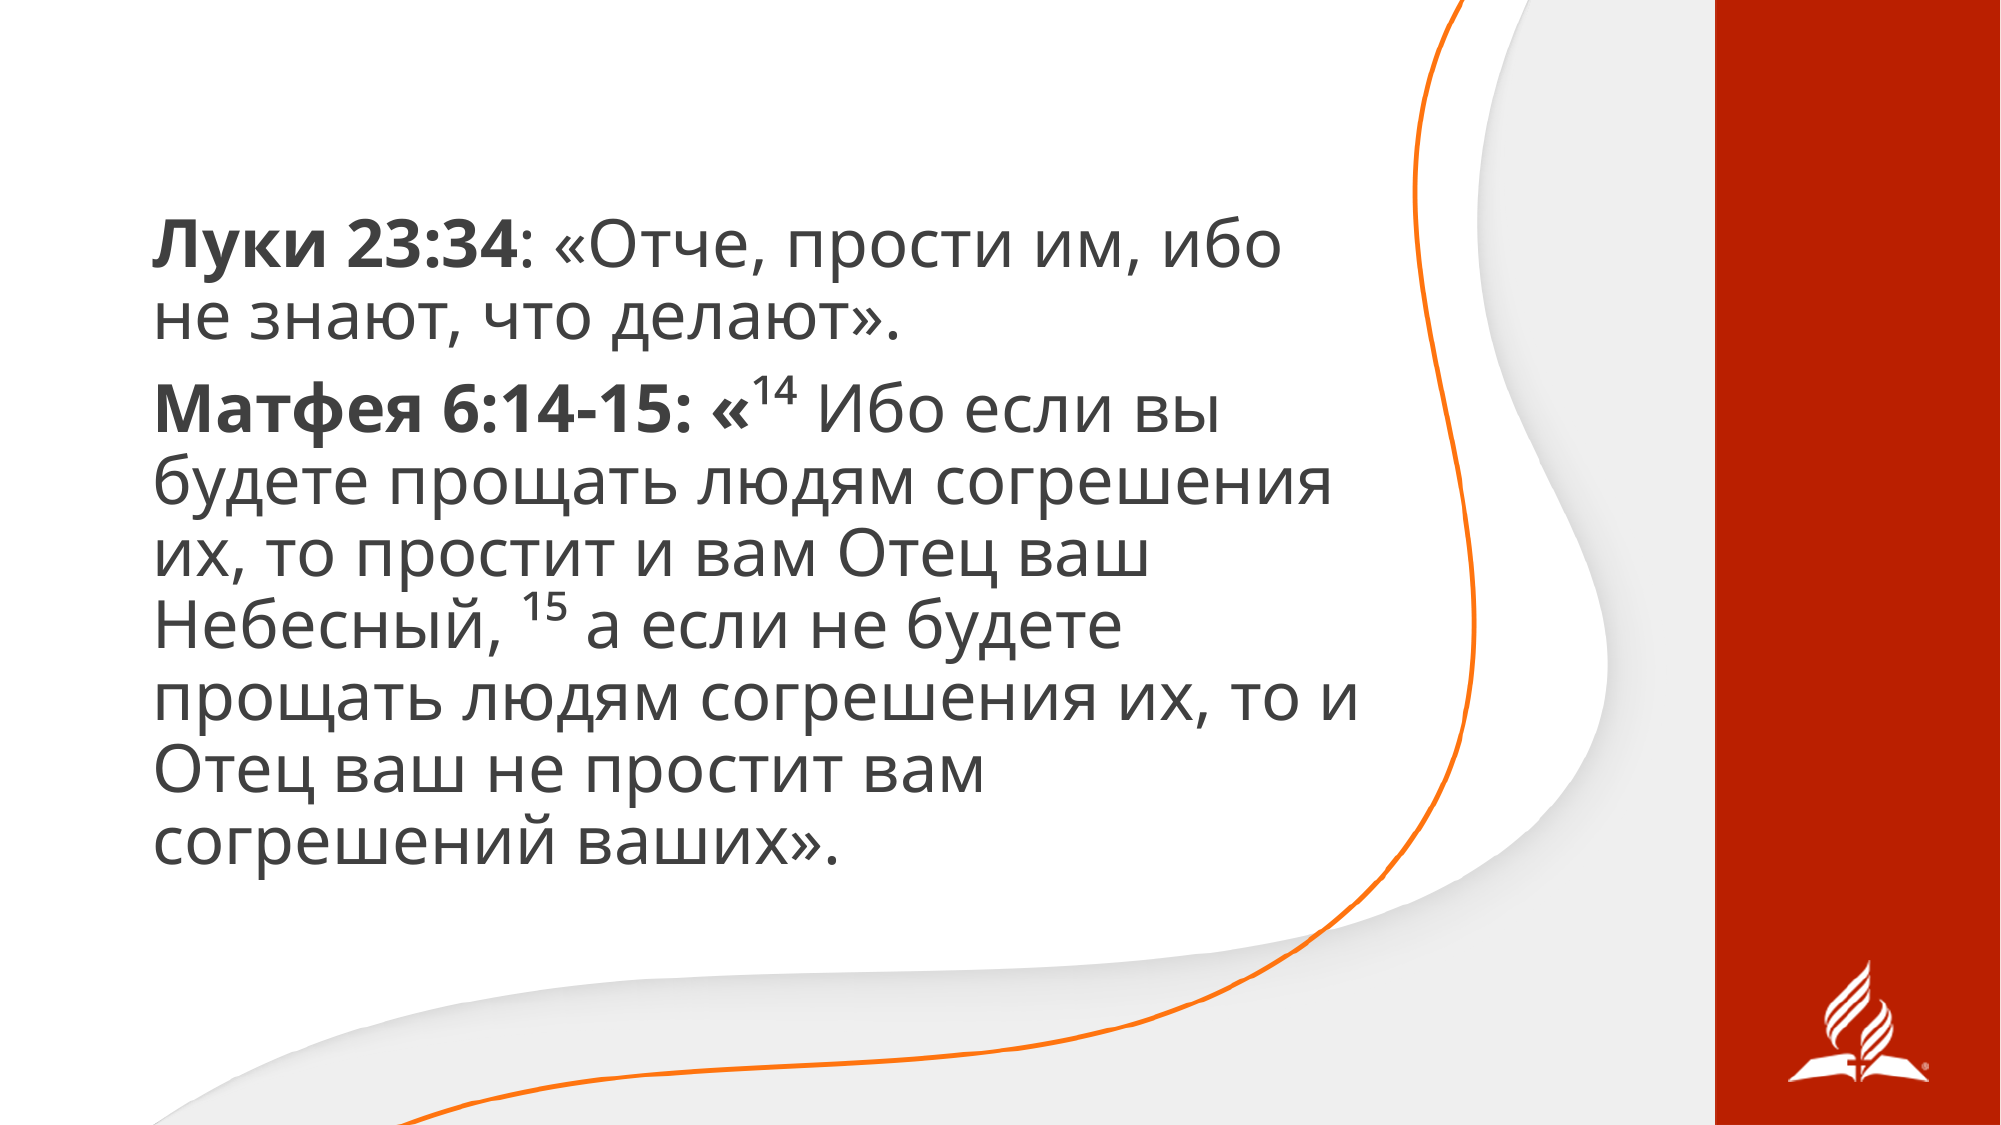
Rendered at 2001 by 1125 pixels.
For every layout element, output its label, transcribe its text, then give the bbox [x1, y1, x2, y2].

list Луки 23:34: «Отче, прости им, ибо не знают, что делают». Матфея 6:14-15: «¹⁴ Ибо если вы будете прощать людям согрешения их, то простит и вам Отец ваш Небесный, ¹⁵ а если не будете прощать людям согрешения их, то и Отец ваш не простит вам согрешений ваших». [137, 75, 1383, 1014]
picture [0, 0, 2001, 1125]
